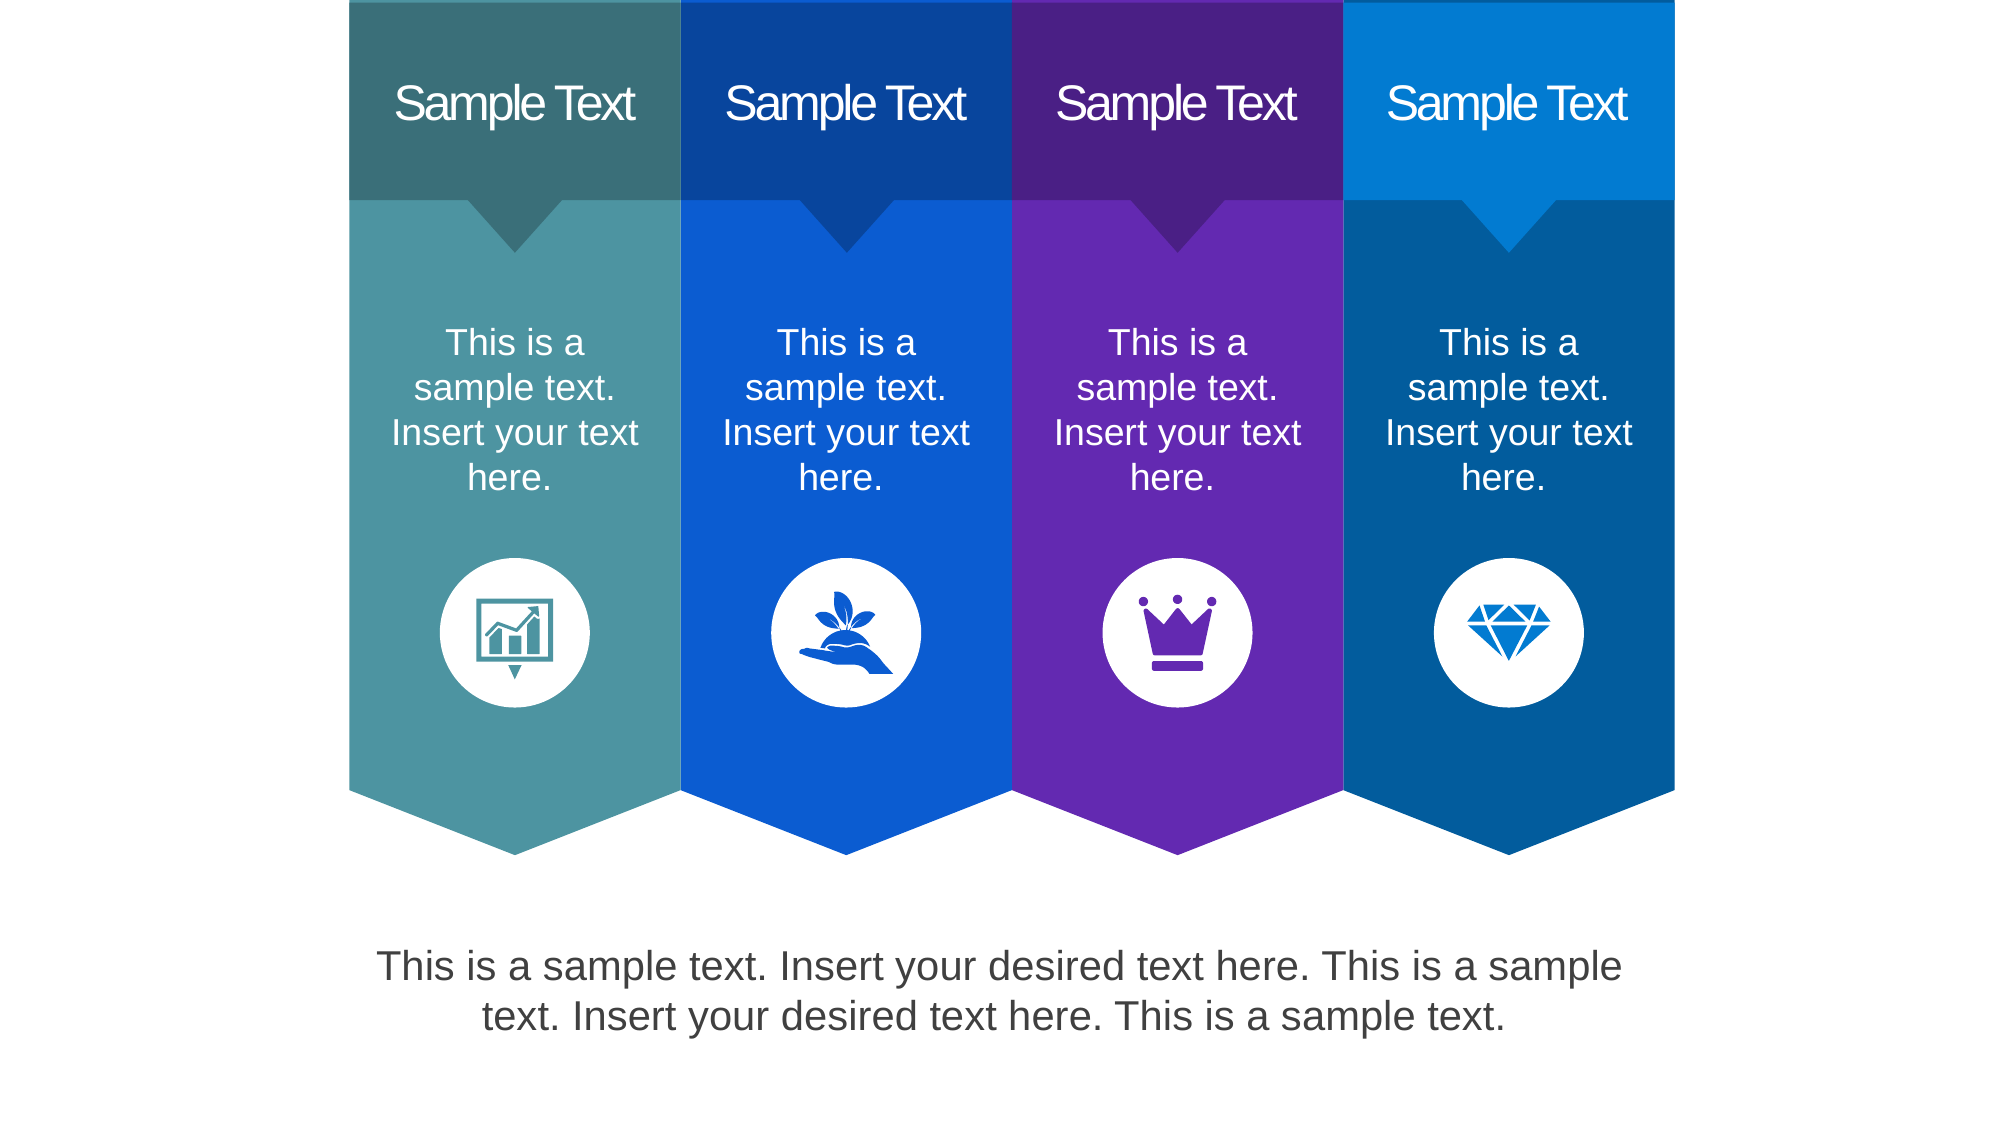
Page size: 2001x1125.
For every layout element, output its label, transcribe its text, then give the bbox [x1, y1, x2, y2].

text_box [1101, 556, 1254, 709]
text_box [799, 591, 894, 674]
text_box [349, 2, 681, 253]
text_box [1343, 2, 1675, 253]
text_box [682, 253, 1013, 857]
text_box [1138, 594, 1217, 671]
text_box [1344, 0, 1676, 857]
text_box [348, 0, 682, 857]
text_box [438, 556, 591, 709]
text_box [770, 556, 923, 709]
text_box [1467, 604, 1551, 661]
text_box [476, 598, 554, 680]
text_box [1011, 2, 1343, 253]
text_box This is a sample text. Insert your text here. [1036, 310, 1319, 506]
text_box This is a sample text. Insert your desired text here. This is a sample text. Insert your desired text here. This is a sample text. [360, 931, 1640, 1046]
text_box [1013, 253, 1345, 857]
text_box This is a sample text. Insert your text here. [705, 310, 988, 506]
text_box This is a sample text. Insert your text here. [1367, 310, 1650, 506]
text_box [1432, 556, 1585, 709]
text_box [681, 2, 1011, 253]
text_box This is a sample text. Insert your text here. [373, 310, 656, 506]
